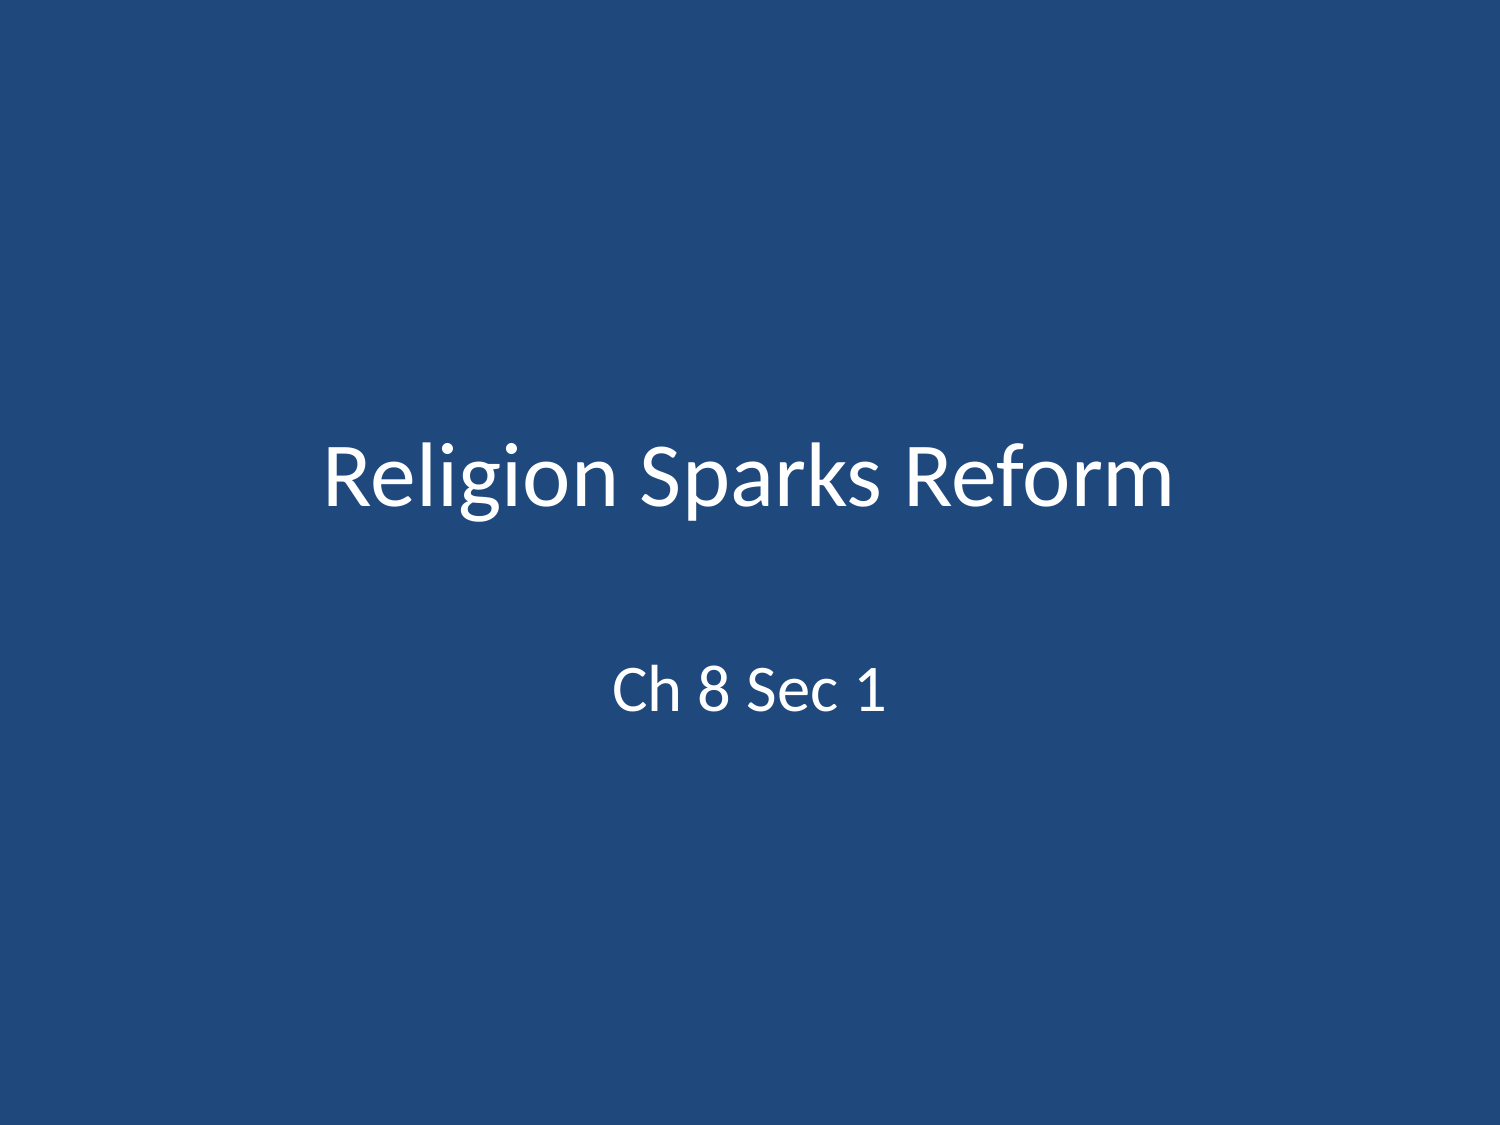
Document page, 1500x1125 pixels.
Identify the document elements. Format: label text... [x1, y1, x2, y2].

title Religion Sparks Reform [112, 349, 1388, 591]
subtitle Ch 8 Sec 1 [225, 637, 1275, 925]
